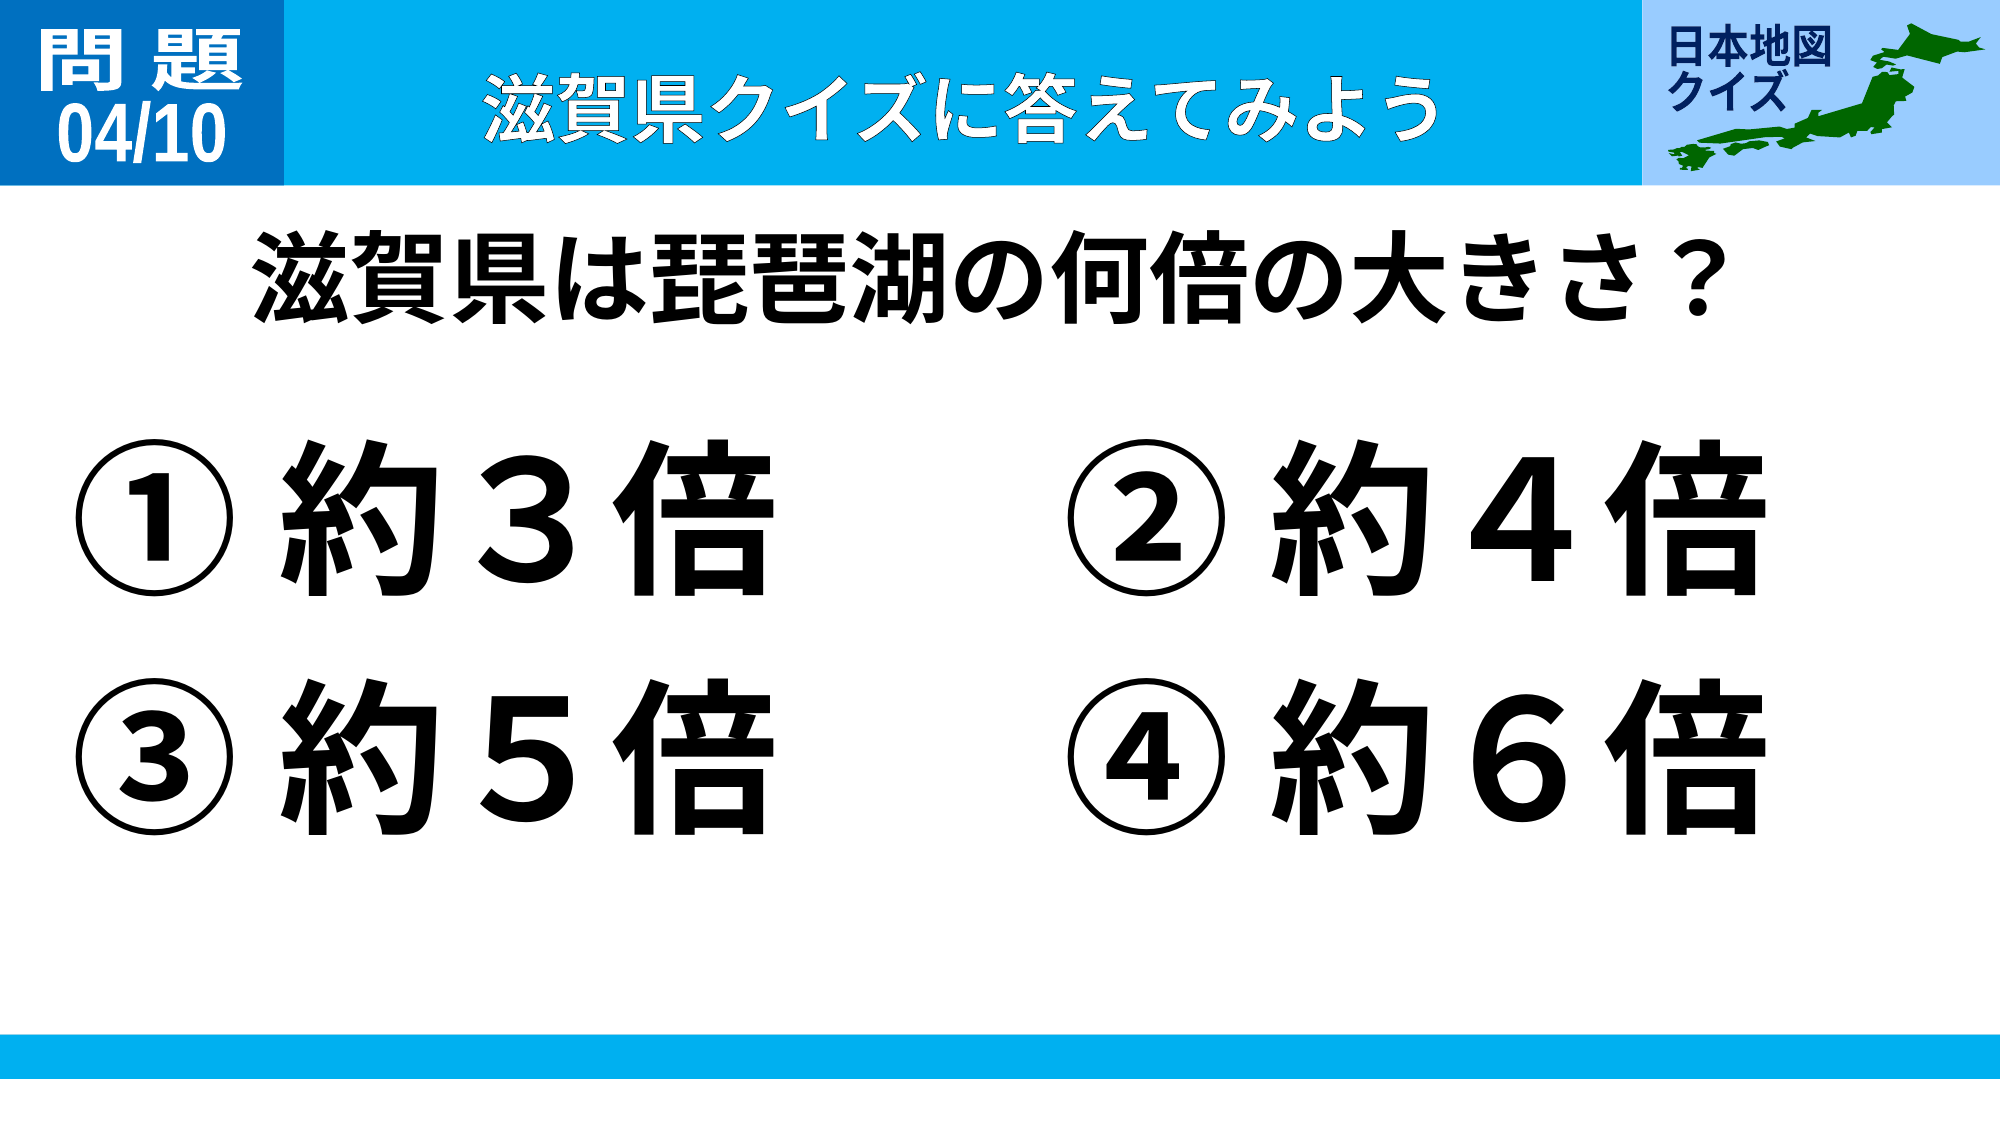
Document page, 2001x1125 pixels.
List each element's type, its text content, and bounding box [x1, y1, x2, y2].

text_box [0, 1034, 2000, 1079]
text_box ③約５倍 [56, 646, 794, 862]
text_box 滋賀県は琵琶湖の何倍の大きさ？ [235, 208, 1765, 343]
text_box ②約４倍 [1048, 407, 1786, 622]
text_box ①約３倍 [56, 407, 794, 622]
text_box ④約６倍 [1048, 646, 1786, 862]
